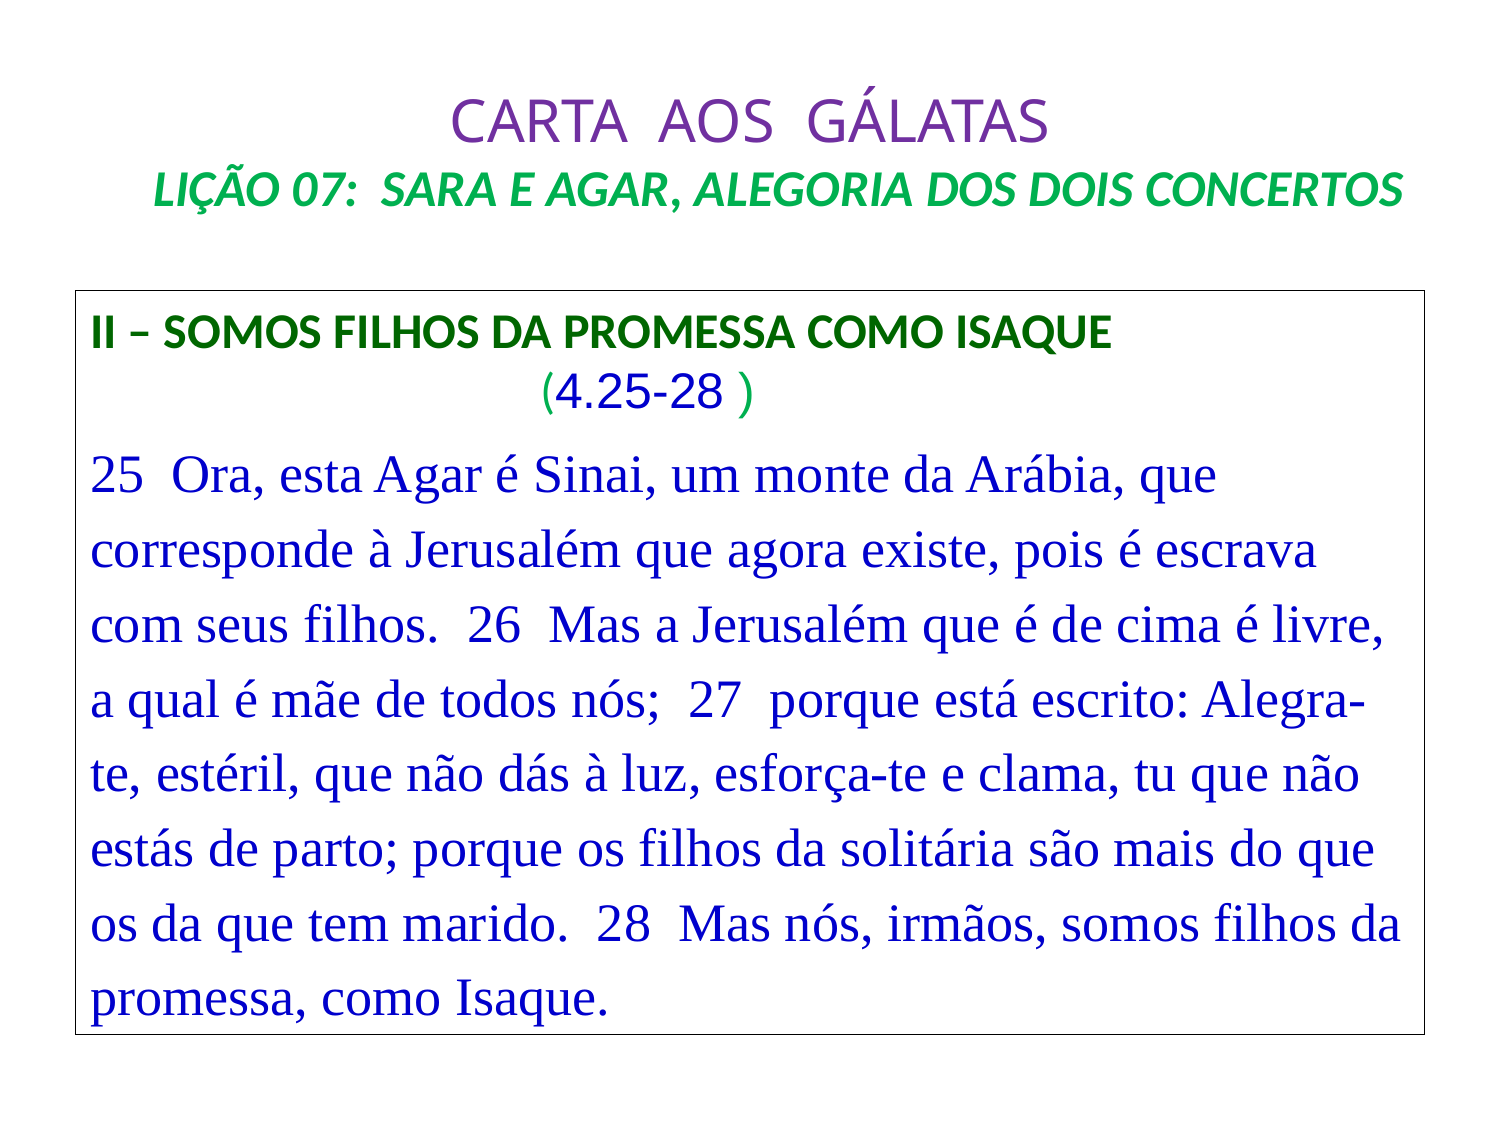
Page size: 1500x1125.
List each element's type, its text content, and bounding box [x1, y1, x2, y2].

title CARTA AOS GÁLATAS LIÇÃO 07: SARA E AGAR, ALEGORIA DOS DOIS CONCERTOS [75, 45, 1425, 256]
list II – SOMOS FILHOS DA PROMESSA COMO ISAQUE (4.25-28 ) 25 Ora, esta Agar é Sinai, um monte da Arábia, que corresponde à Jerusalém que agora existe, pois é escrava com seus filhos. 26 Mas a Jerusalém que é de cima é livre, a qual é mãe de todos nós; 27 porque está escrito: Alegra-te, estéril, que não dás à luz, esforça-te e clama, tu que não estás de parto; porque os filhos da solitária são mais do que os da que tem marido. 28 Mas nós, irmãos, somos filhos da promessa, como Isaque. [75, 290, 1425, 1035]
